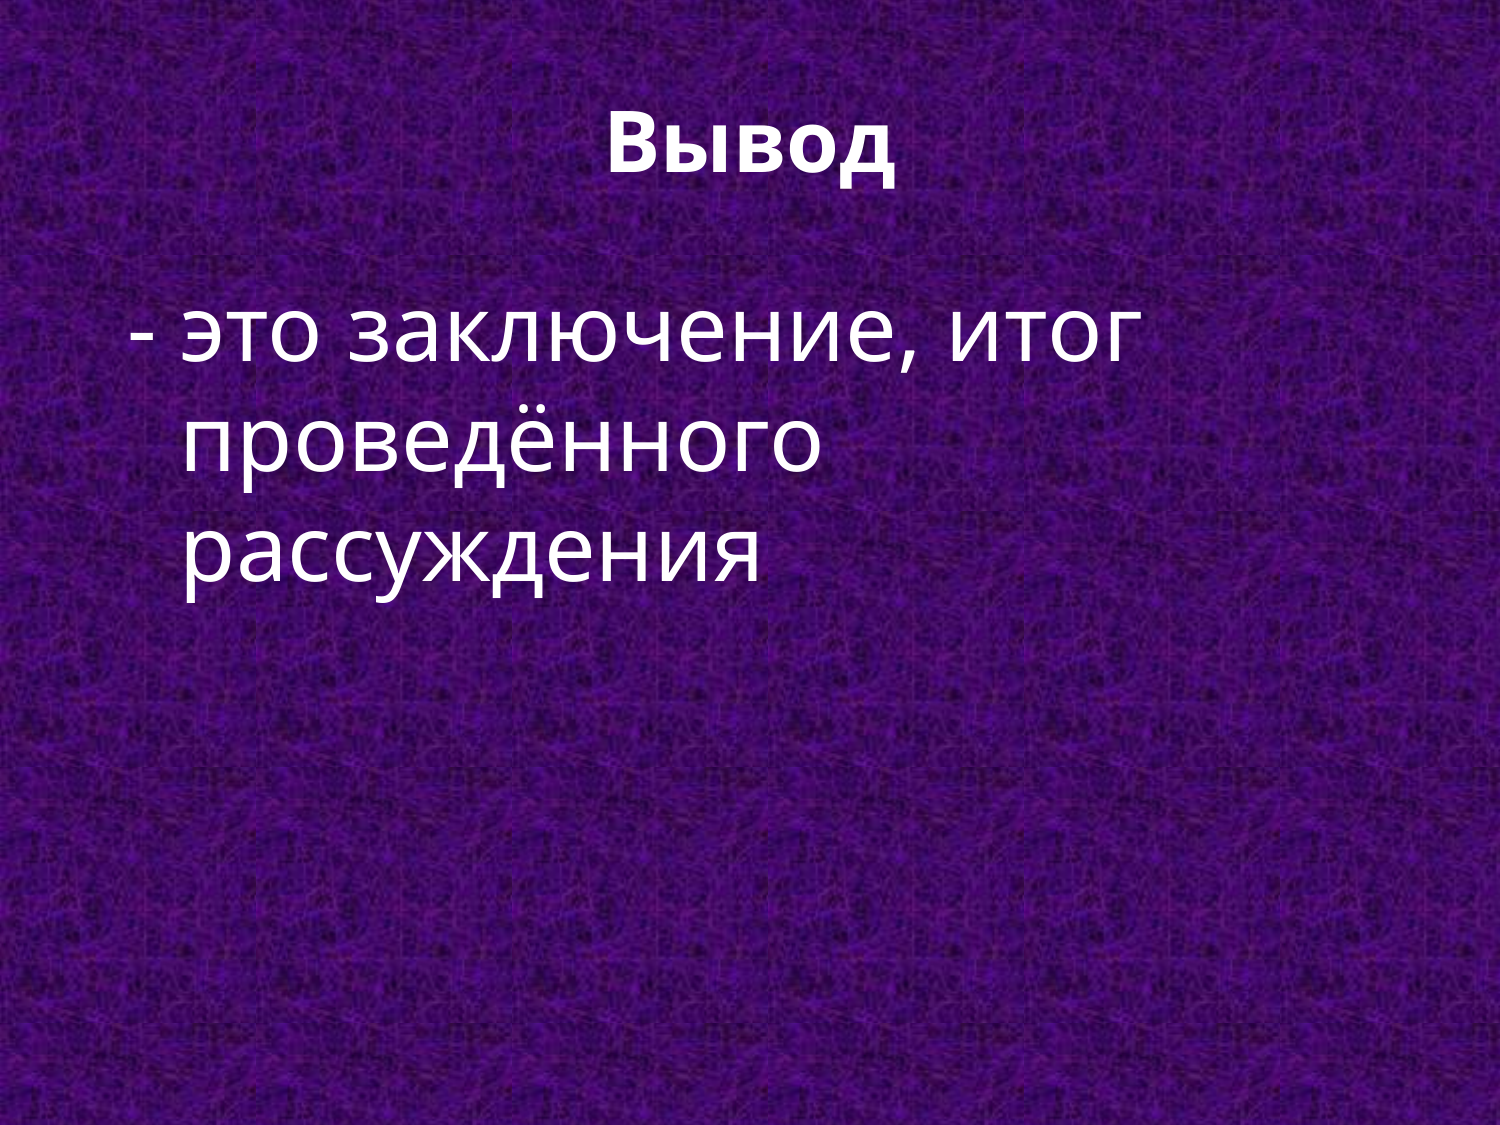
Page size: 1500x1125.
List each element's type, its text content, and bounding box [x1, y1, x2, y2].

title Вывод [75, 45, 1425, 233]
picture [0, 0, 1500, 1125]
list - это заключение, итог проведённого рассуждения [75, 262, 1425, 1035]
